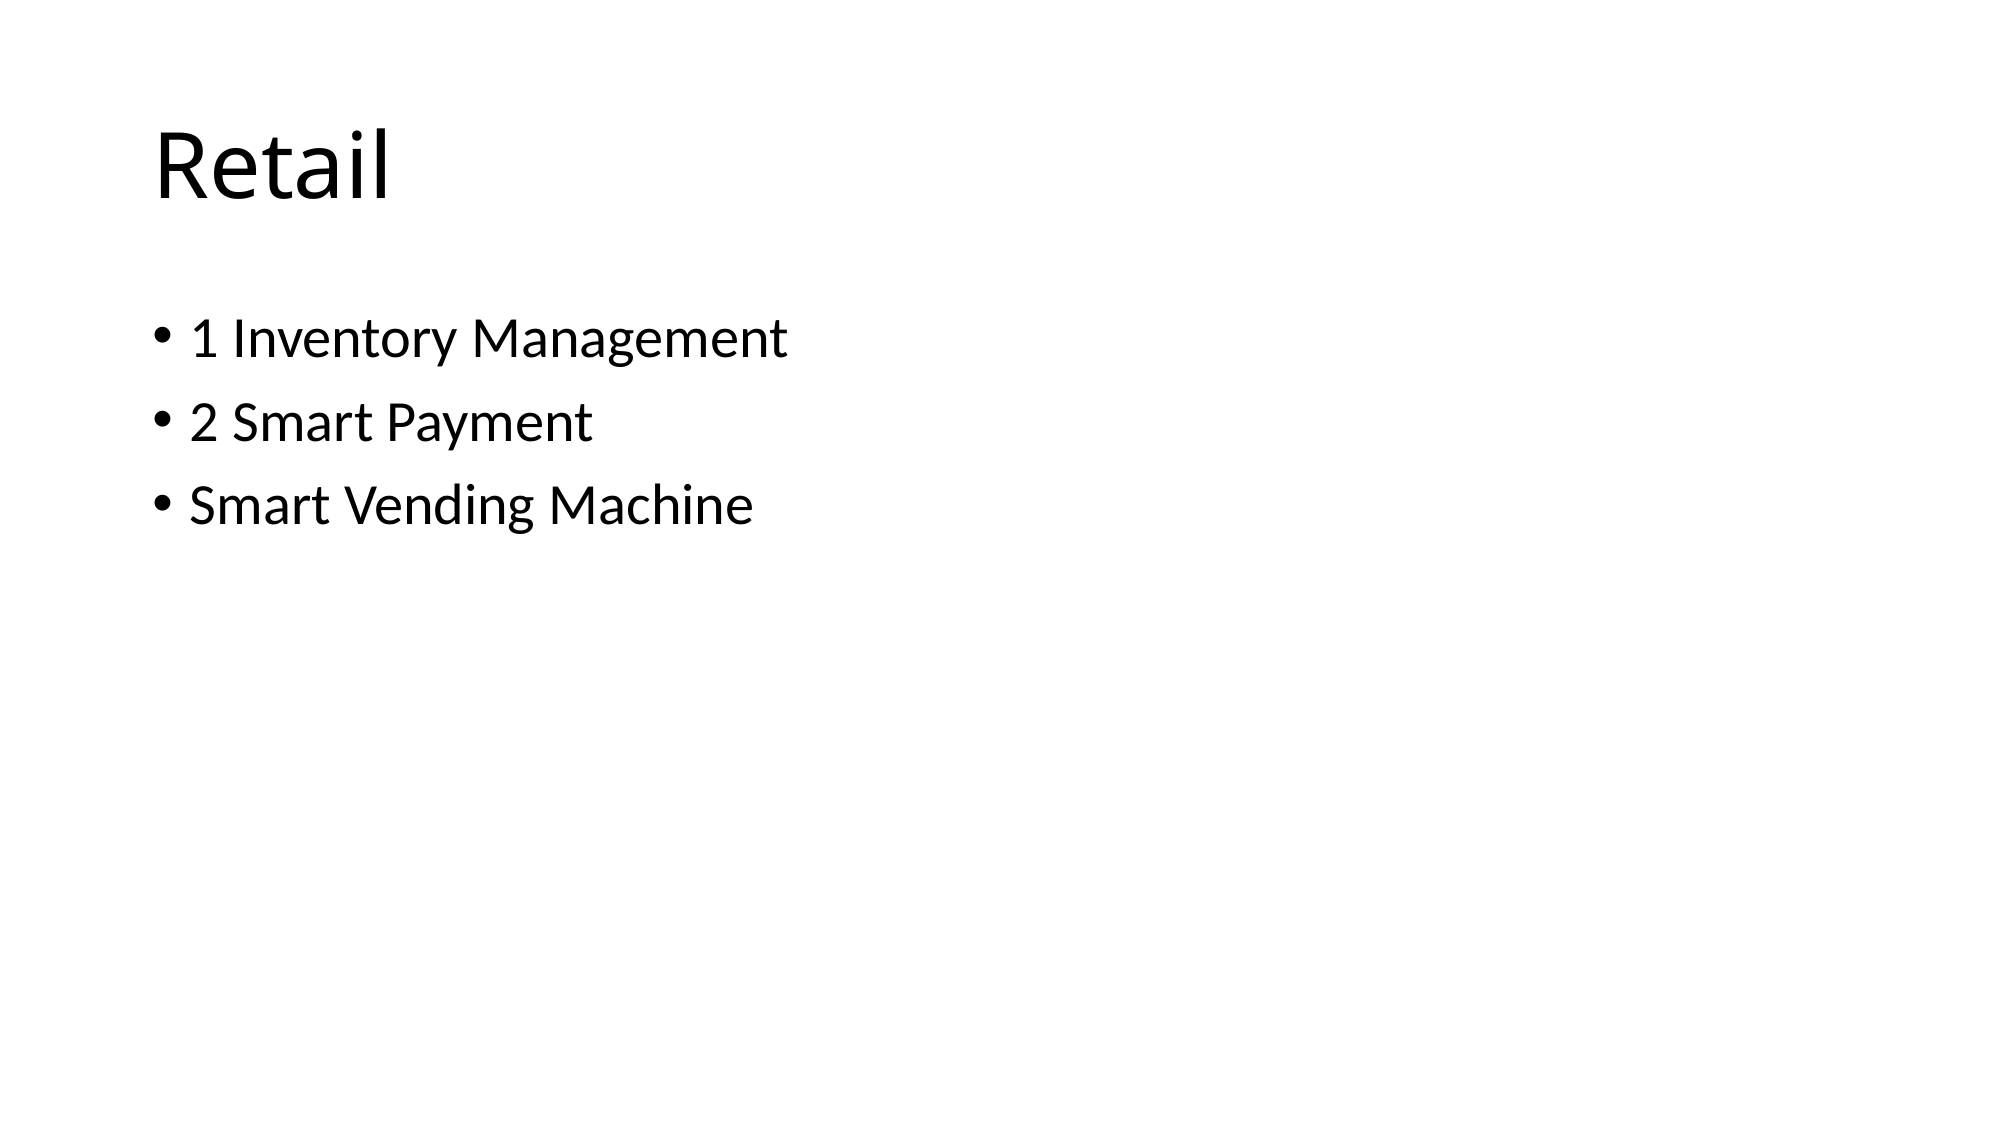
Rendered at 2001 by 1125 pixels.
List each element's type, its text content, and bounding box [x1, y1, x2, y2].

title Retail [137, 59, 1863, 278]
list 1 Inventory Management 2 Smart Payment Smart Vending Machine [137, 299, 1863, 1014]
